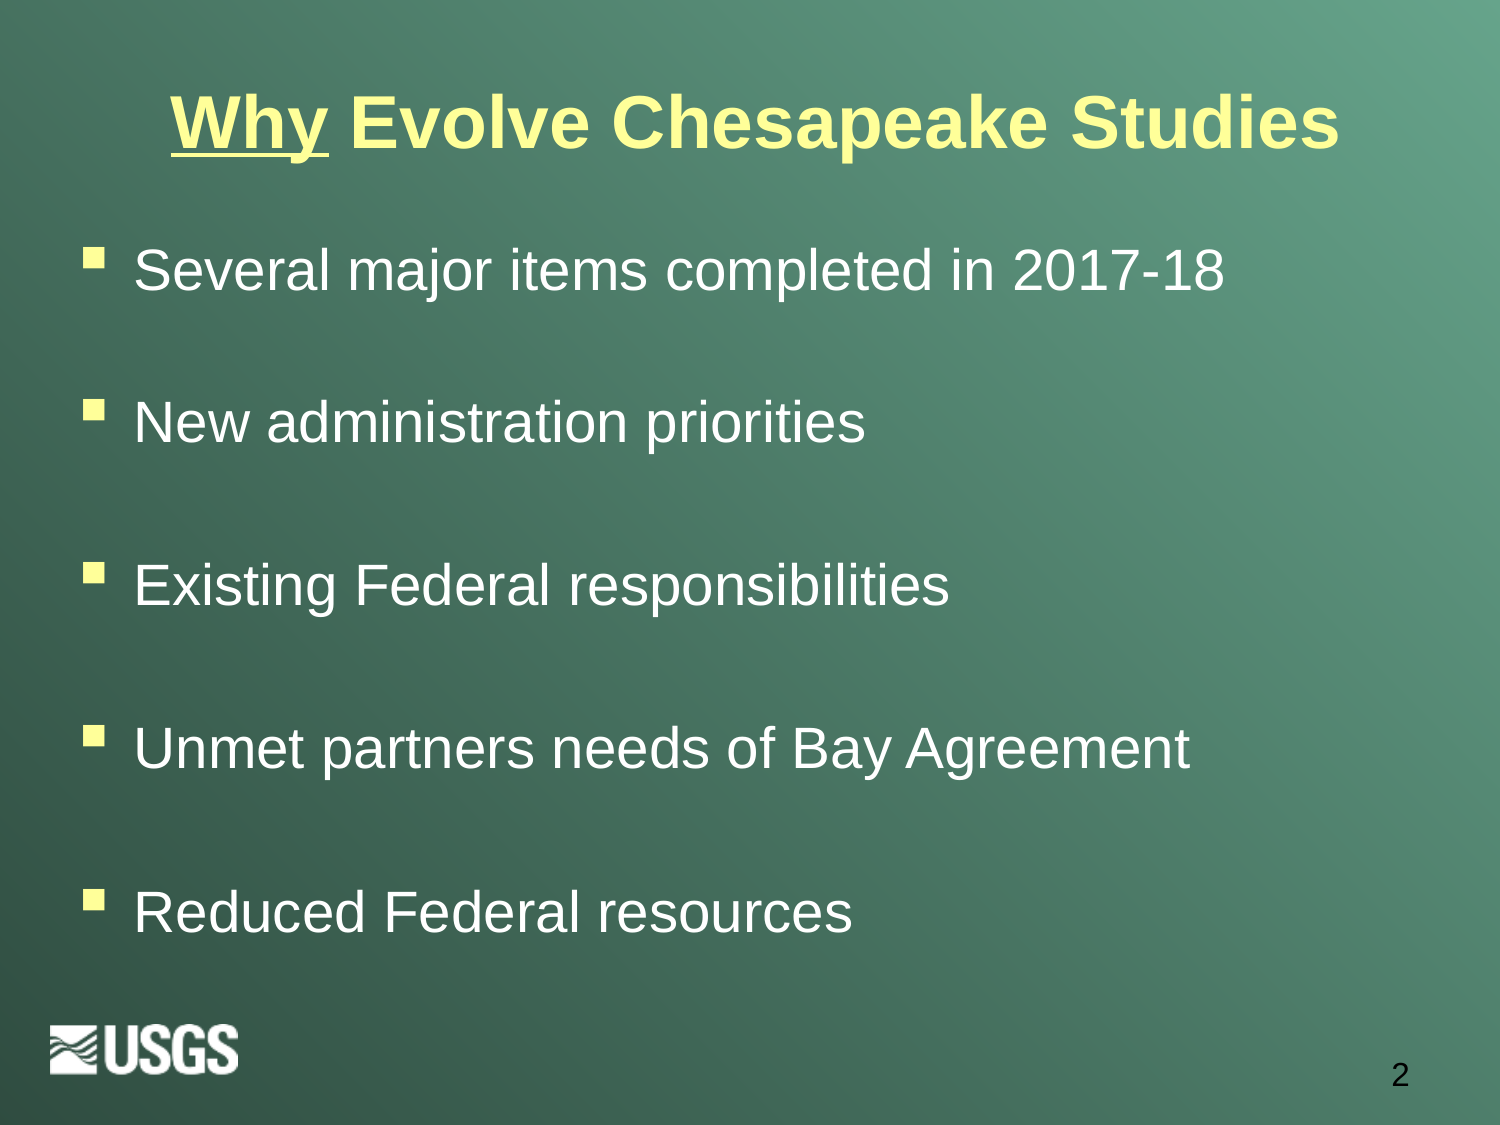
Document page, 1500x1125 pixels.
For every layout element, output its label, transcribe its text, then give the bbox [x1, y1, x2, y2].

title Why Evolve Chesapeake Studies [62, 24, 1450, 213]
list Several major items completed in 2017-18 New administration priorities Existing Federal responsibilities Unmet partners needs of Bay Agreement Reduced Federal resources [62, 224, 1450, 1000]
slide_number 2 [1074, 1042, 1425, 1103]
